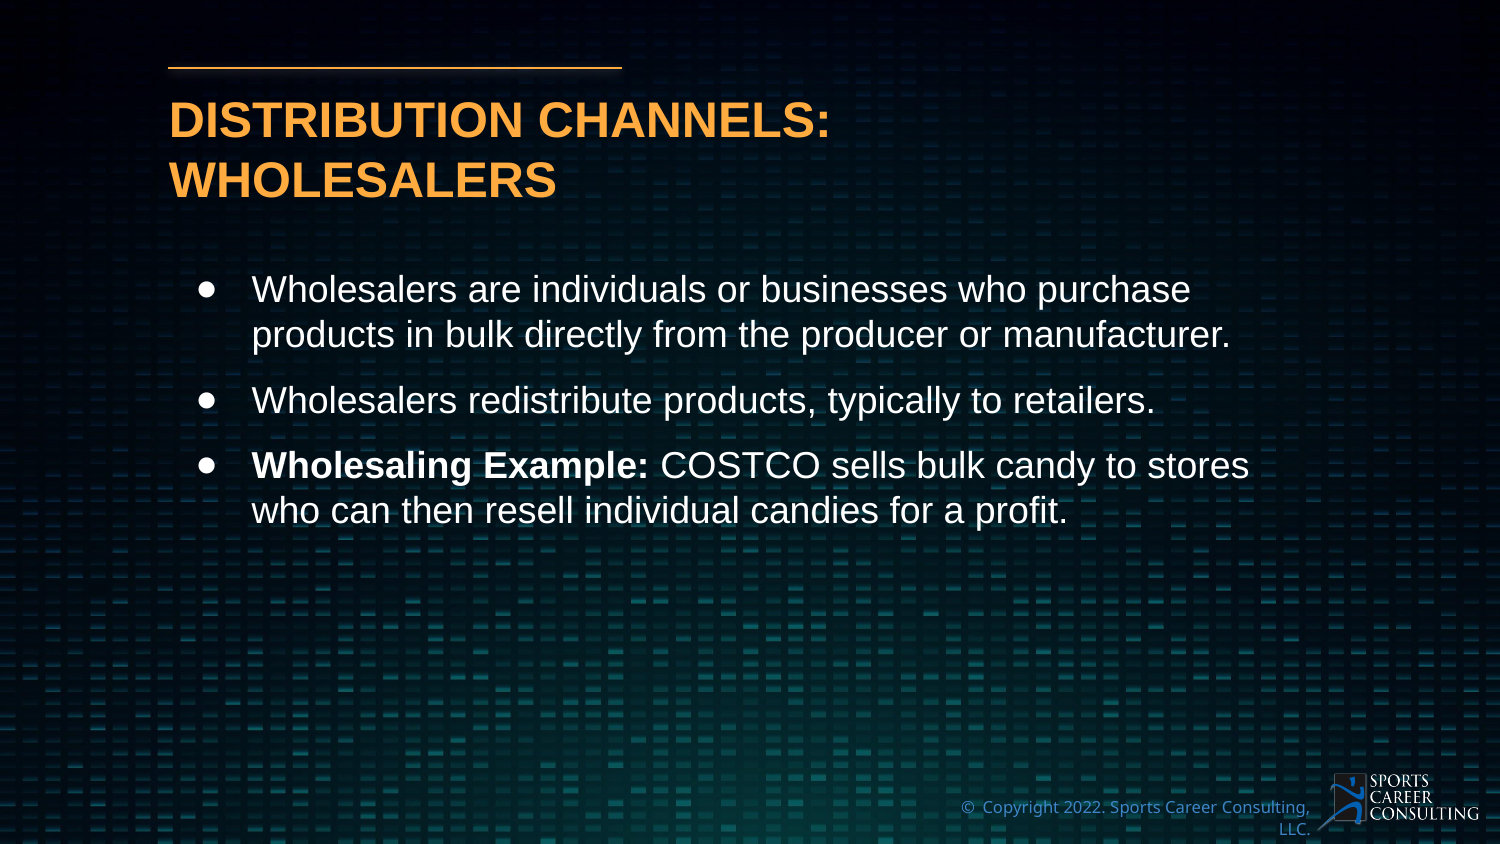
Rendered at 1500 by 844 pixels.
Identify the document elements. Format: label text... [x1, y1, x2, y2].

title DISTRIBUTION CHANNELS: WHOLESALERS [153, 72, 1462, 228]
picture [0, 0, 1500, 844]
list Wholesalers are individuals or businesses who purchase products in bulk directly from the producer or manufacturer. Wholesalers redistribute products, typically to retailers. Wholesaling Example: COSTCO sells bulk candy to stores who can then resell individual candies for a profit. [161, 249, 1339, 683]
text_box © Copyright 2022. Sports Career Consulting, LLC. [914, 769, 1326, 844]
